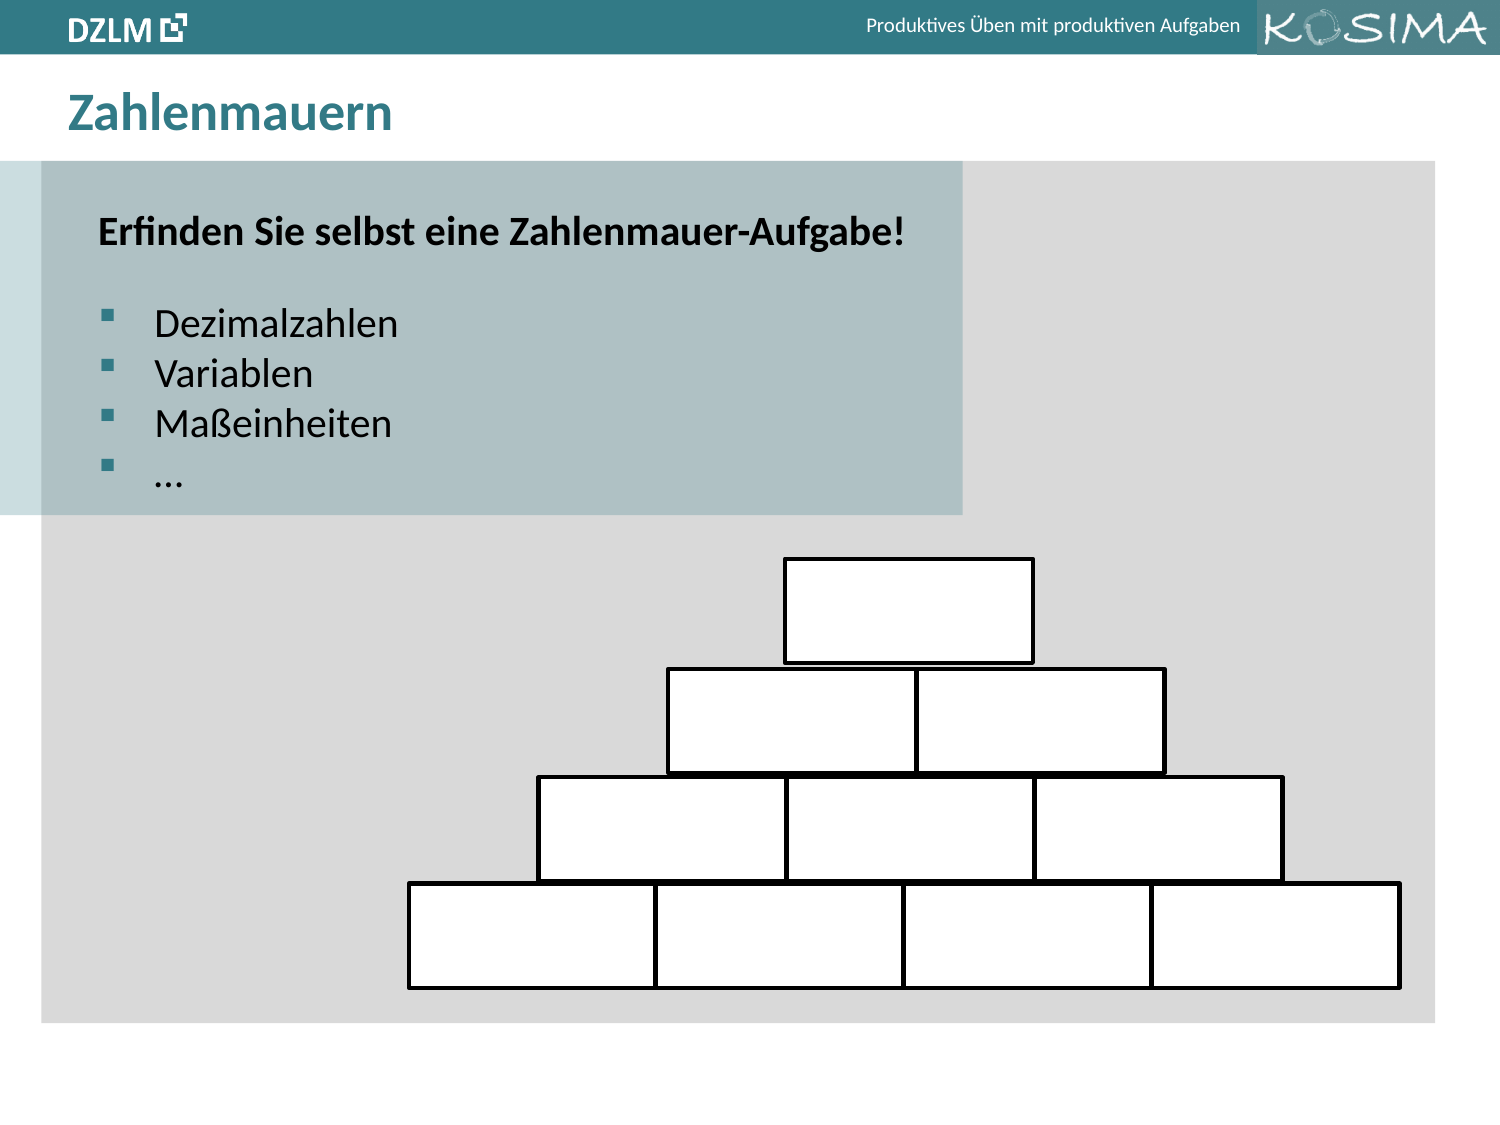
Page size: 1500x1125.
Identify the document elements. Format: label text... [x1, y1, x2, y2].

text_box [901, 881, 1149, 990]
text_box [653, 881, 901, 990]
text_box [666, 667, 918, 775]
text_box Dezimalzahlen Variablen Maßeinheiten … [83, 288, 669, 553]
text_box [407, 881, 653, 990]
text_box Erfinden Sie selbst eine Zahlenmauer-Aufgabe! [83, 196, 1165, 262]
text_box [0, 160, 963, 516]
text_box [1149, 881, 1402, 990]
text_box [784, 775, 1032, 881]
text_box [783, 557, 1035, 665]
text_box [536, 775, 784, 881]
text_box [918, 667, 1167, 775]
title Zahlenmauern [53, 68, 1436, 149]
text_box [41, 160, 1436, 1024]
text_box [1032, 775, 1285, 881]
